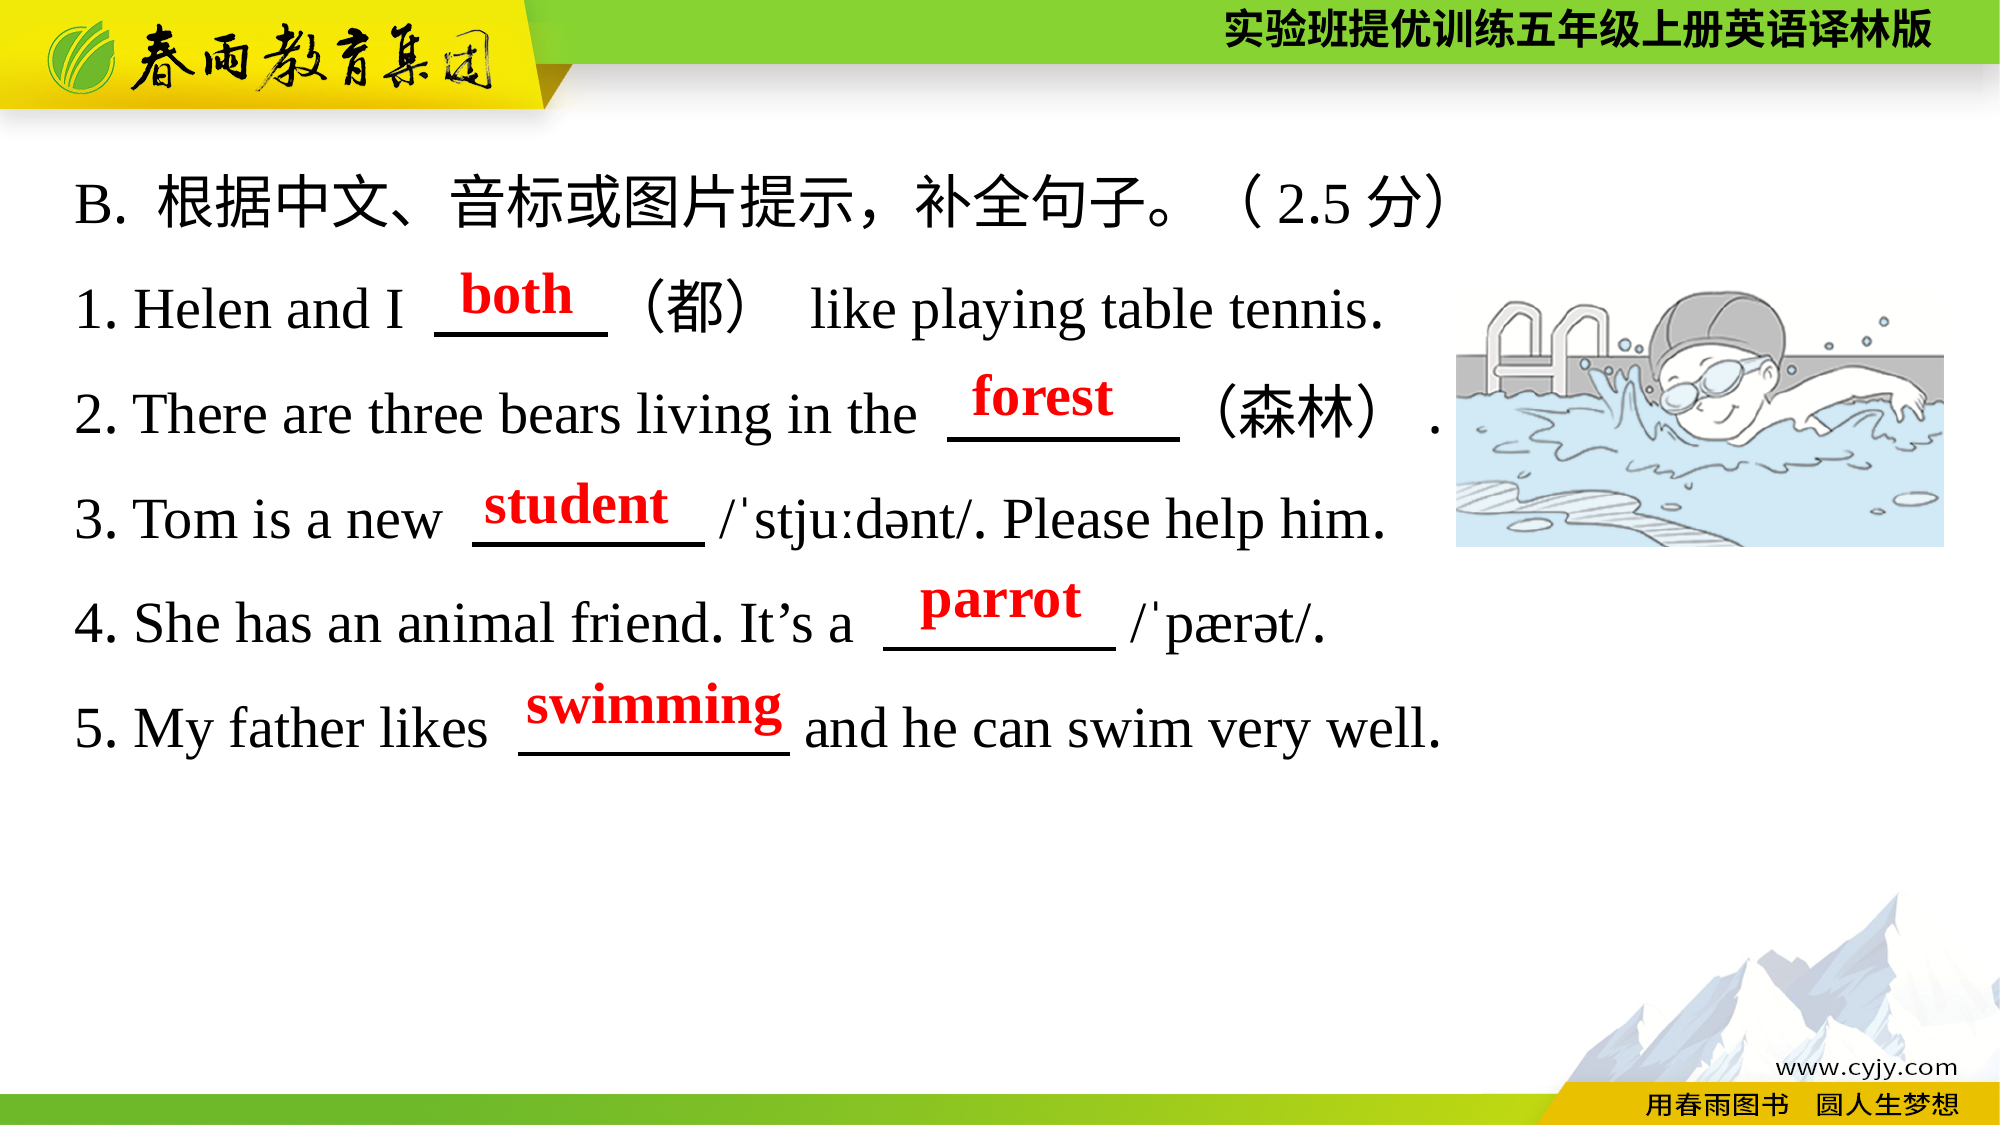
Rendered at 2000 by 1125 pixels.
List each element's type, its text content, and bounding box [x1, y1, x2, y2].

text_box both [445, 247, 589, 333]
picture [0, 0, 2000, 1125]
text_box parrot [905, 551, 1097, 637]
text_box student [469, 457, 685, 543]
text_box forest [957, 349, 1129, 435]
text_box swimming [511, 658, 798, 743]
list B. 根据中文、音标或图片提示，补全句子。（2.5分） 1. Helen and I （都） like playing table tennis. 2. There are three bears living in the （森林）. 3. Tom is a new /ˈstjuːdənt/. Please help him. 4. She has an animal friend. It’s a /ˈpærət/. 5. My father likes and he can swim very well. [59, 122, 1944, 774]
